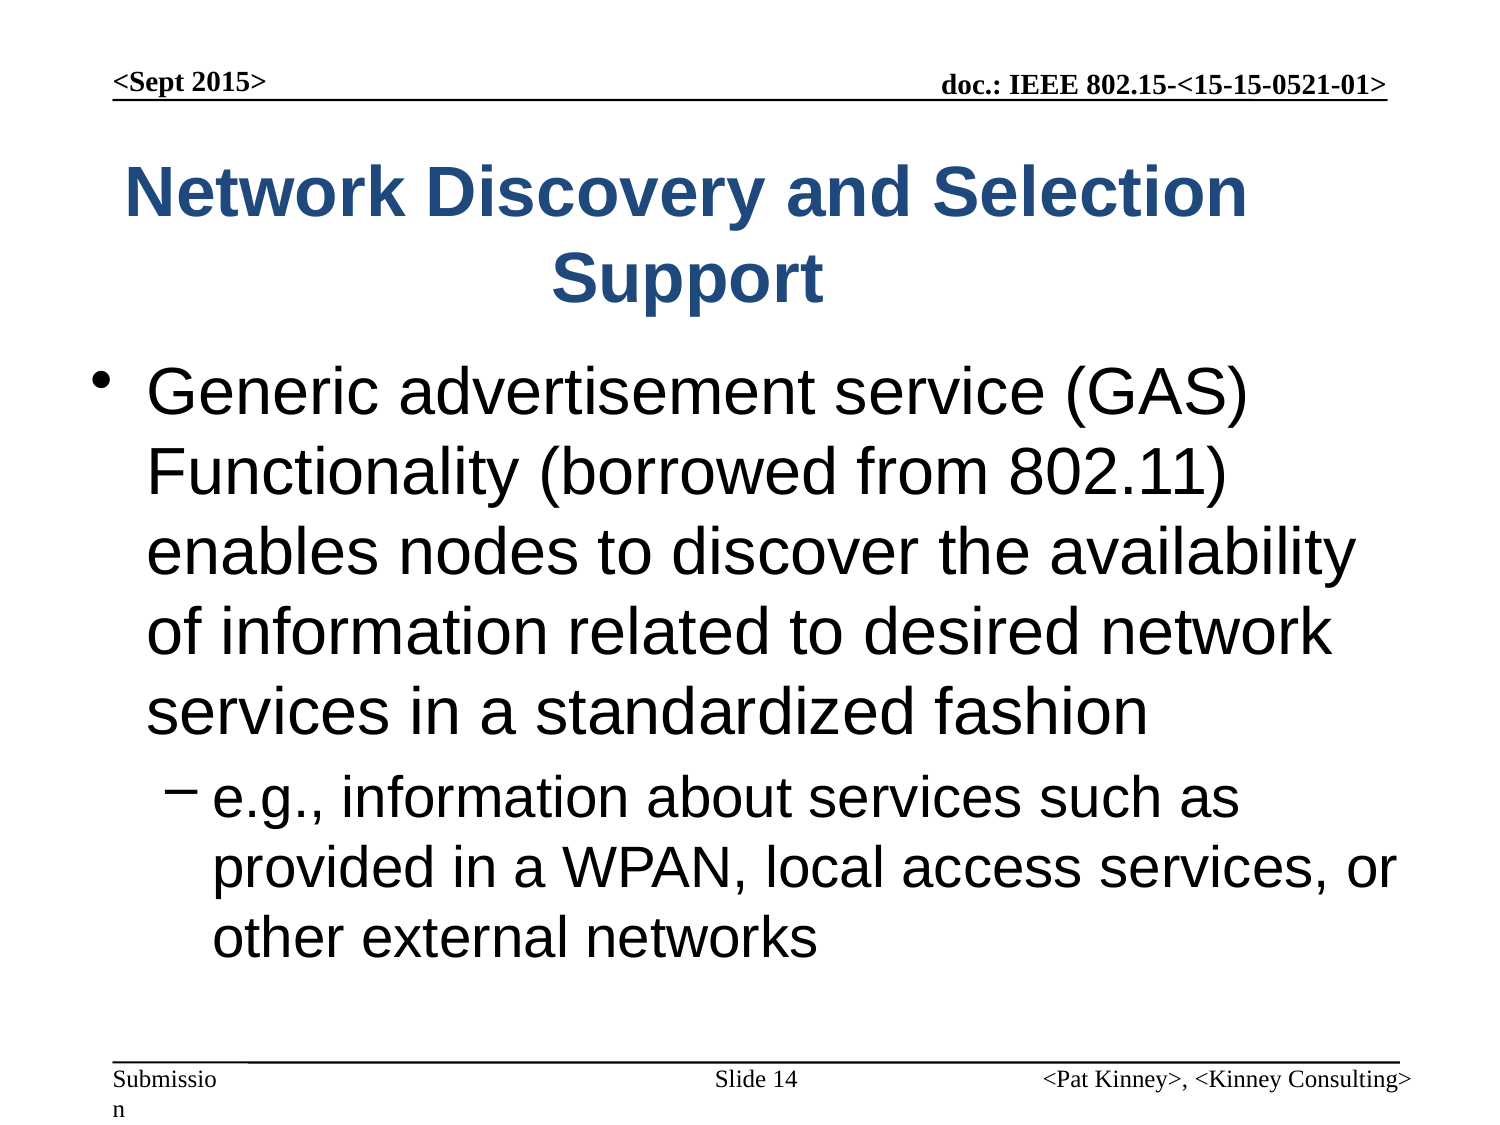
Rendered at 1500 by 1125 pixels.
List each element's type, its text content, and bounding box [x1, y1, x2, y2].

slide_number Slide 14 [712, 1062, 800, 1093]
footer <Pat Kinney>, <Kinney Consulting> [900, 1062, 1413, 1093]
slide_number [112, 62, 375, 98]
title Network Discovery and Selection Support [75, 137, 1300, 325]
list Generic advertisement service (GAS) Functionality (borrowed from 802.11) enables nodes to discover the availability of information related to desired network services in a standardized fashion e.g., information about services such as provided in a WPAN, local access services, or other external networks [75, 340, 1443, 1038]
